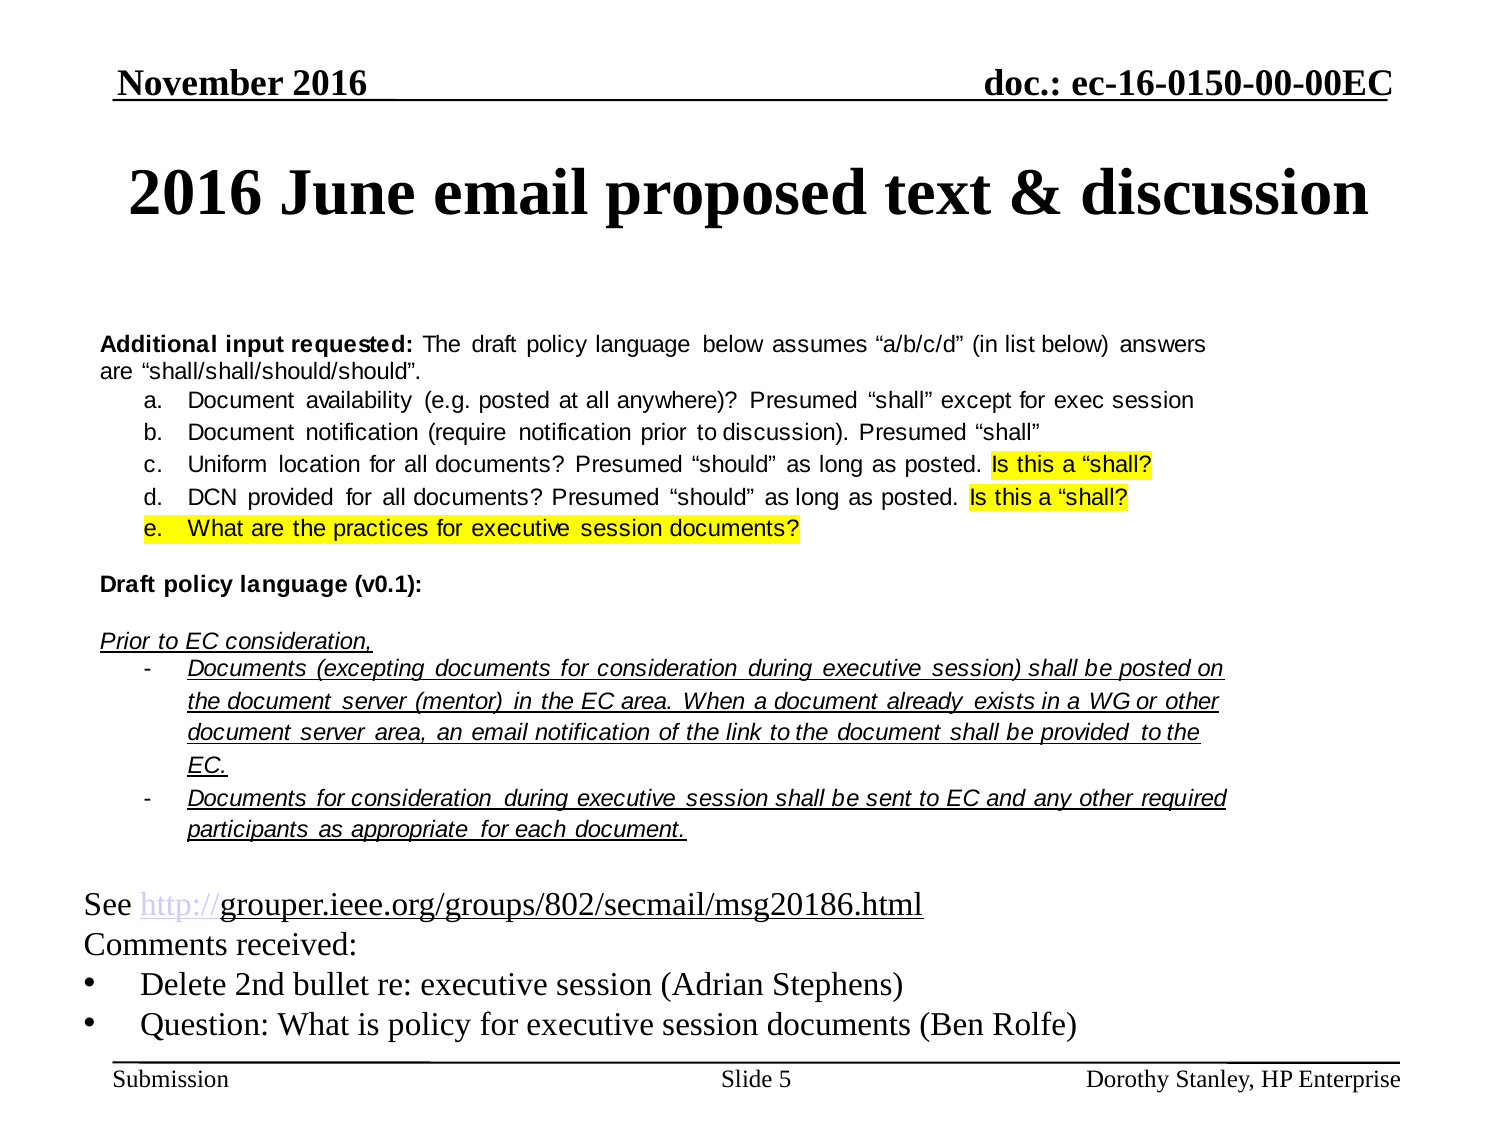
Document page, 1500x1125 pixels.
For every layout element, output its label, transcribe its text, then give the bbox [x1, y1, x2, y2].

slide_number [116, 58, 507, 104]
picture [99, 330, 1238, 873]
footer Dorothy Stanley, HP Enterprise [1031, 1061, 1402, 1093]
title 2016 June email proposed text & discussion [112, 111, 1388, 263]
slide_number Slide 5 [712, 1061, 800, 1123]
text_box See http://grouper.ieee.org/groups/802/secmail/msg20186.html Comments received: Delete 2nd bullet re: executive session (Adrian Stephens) Question: What is policy for executive session documents (Ben Rolfe) [69, 874, 1094, 1050]
